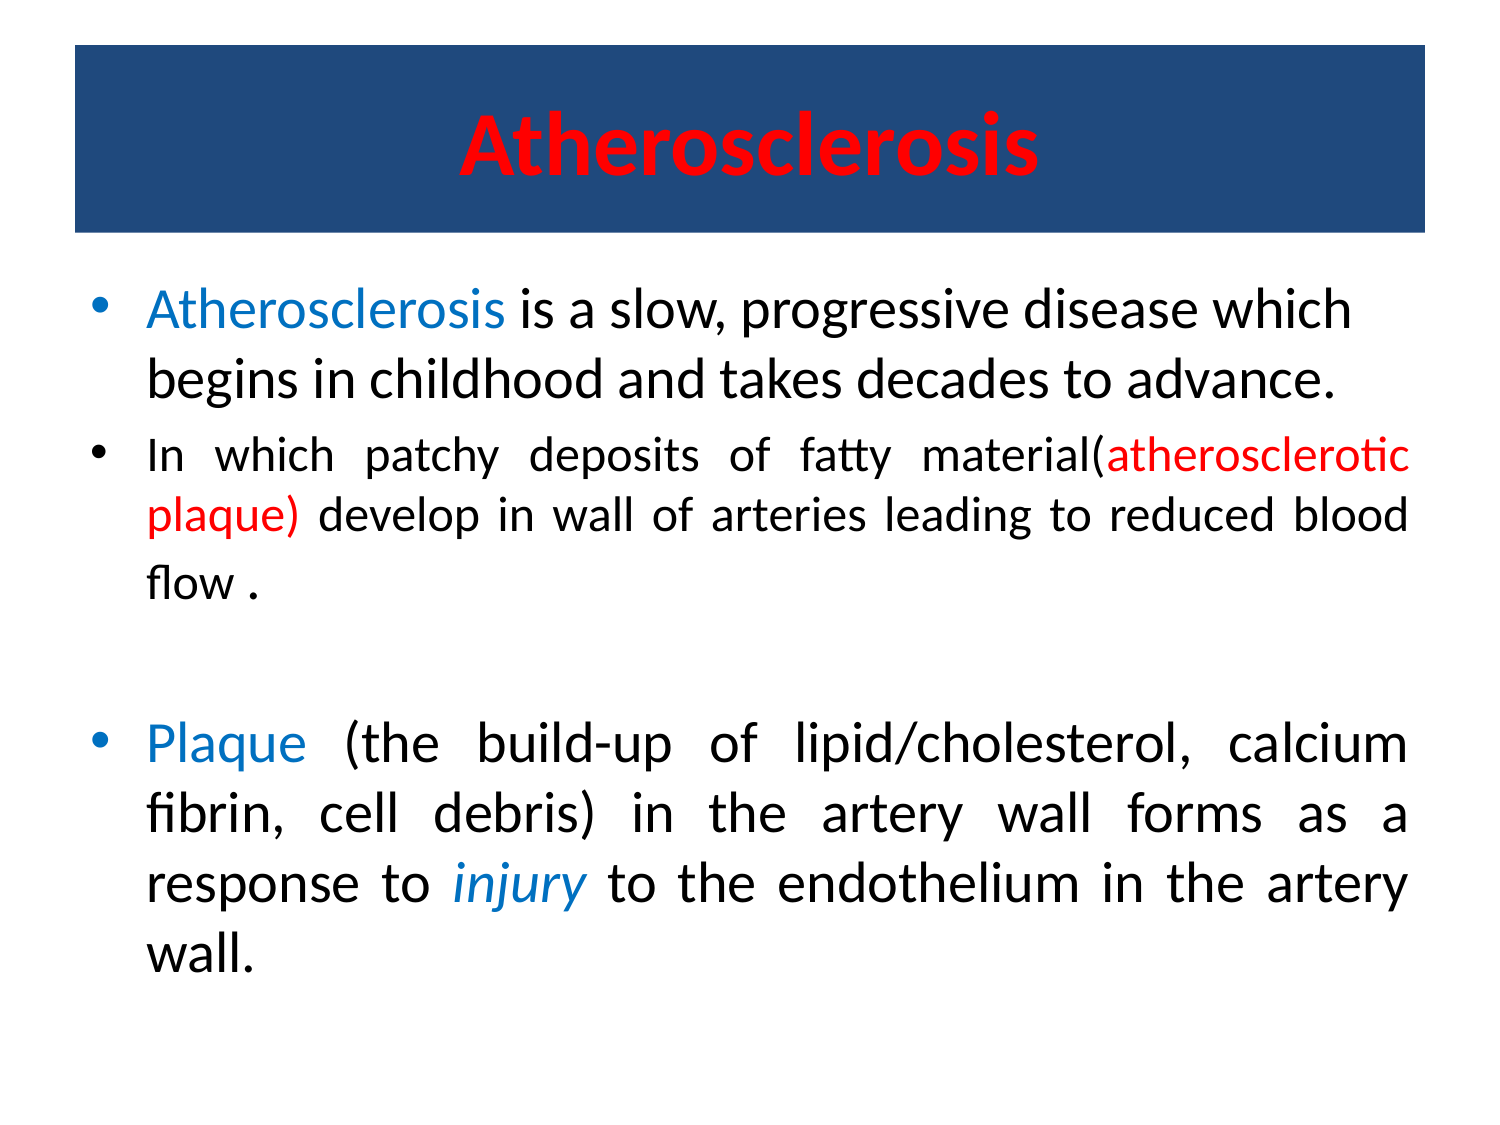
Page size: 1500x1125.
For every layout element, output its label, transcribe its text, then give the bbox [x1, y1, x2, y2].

title Atherosclerosis [75, 45, 1425, 233]
list Atherosclerosis is a slow, progressive disease which begins in childhood and takes decades to advance. In which patchy deposits of fatty material(atherosclerotic plaque) develop in wall of arteries leading to reduced blood flow . Plaque (the build-up of lipid/cholesterol, calcium fibrin, cell debris) in the artery wall forms as a response to injury to the endothelium in the artery wall. [75, 262, 1425, 1005]
